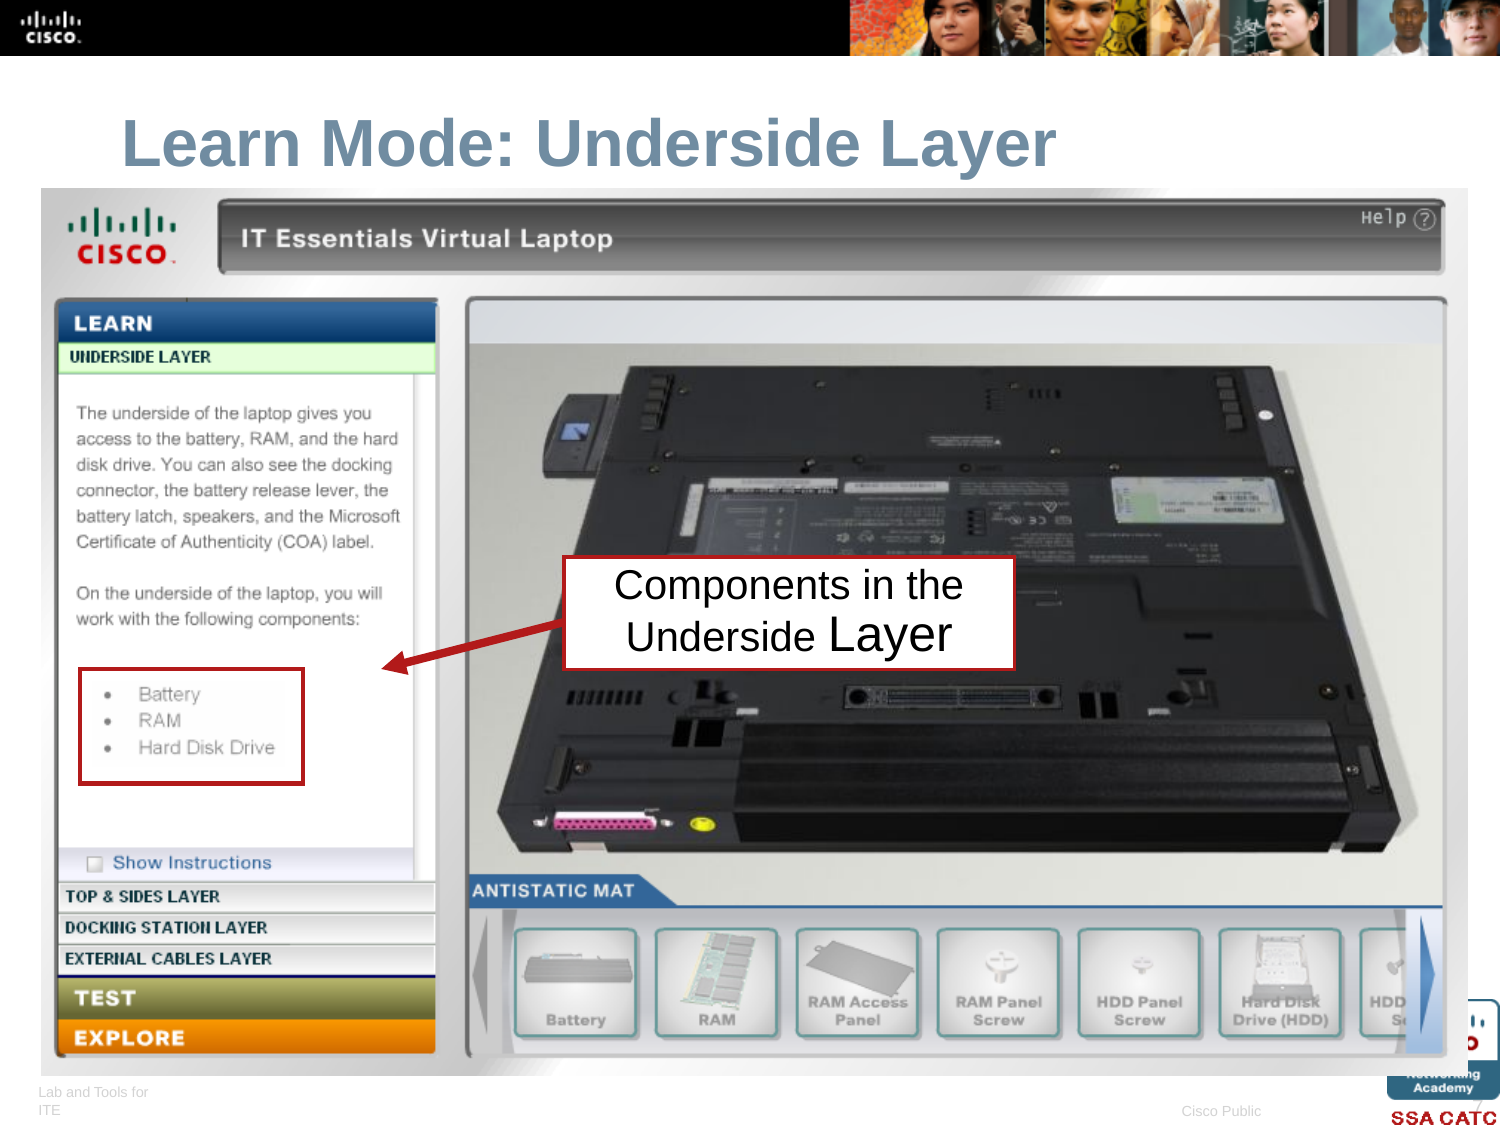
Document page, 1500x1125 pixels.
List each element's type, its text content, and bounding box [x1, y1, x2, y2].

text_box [79, 556, 1015, 784]
title Learn Mode: Underside Layer [107, 49, 1444, 186]
picture [0, 0, 1500, 56]
picture [41, 187, 1500, 1125]
